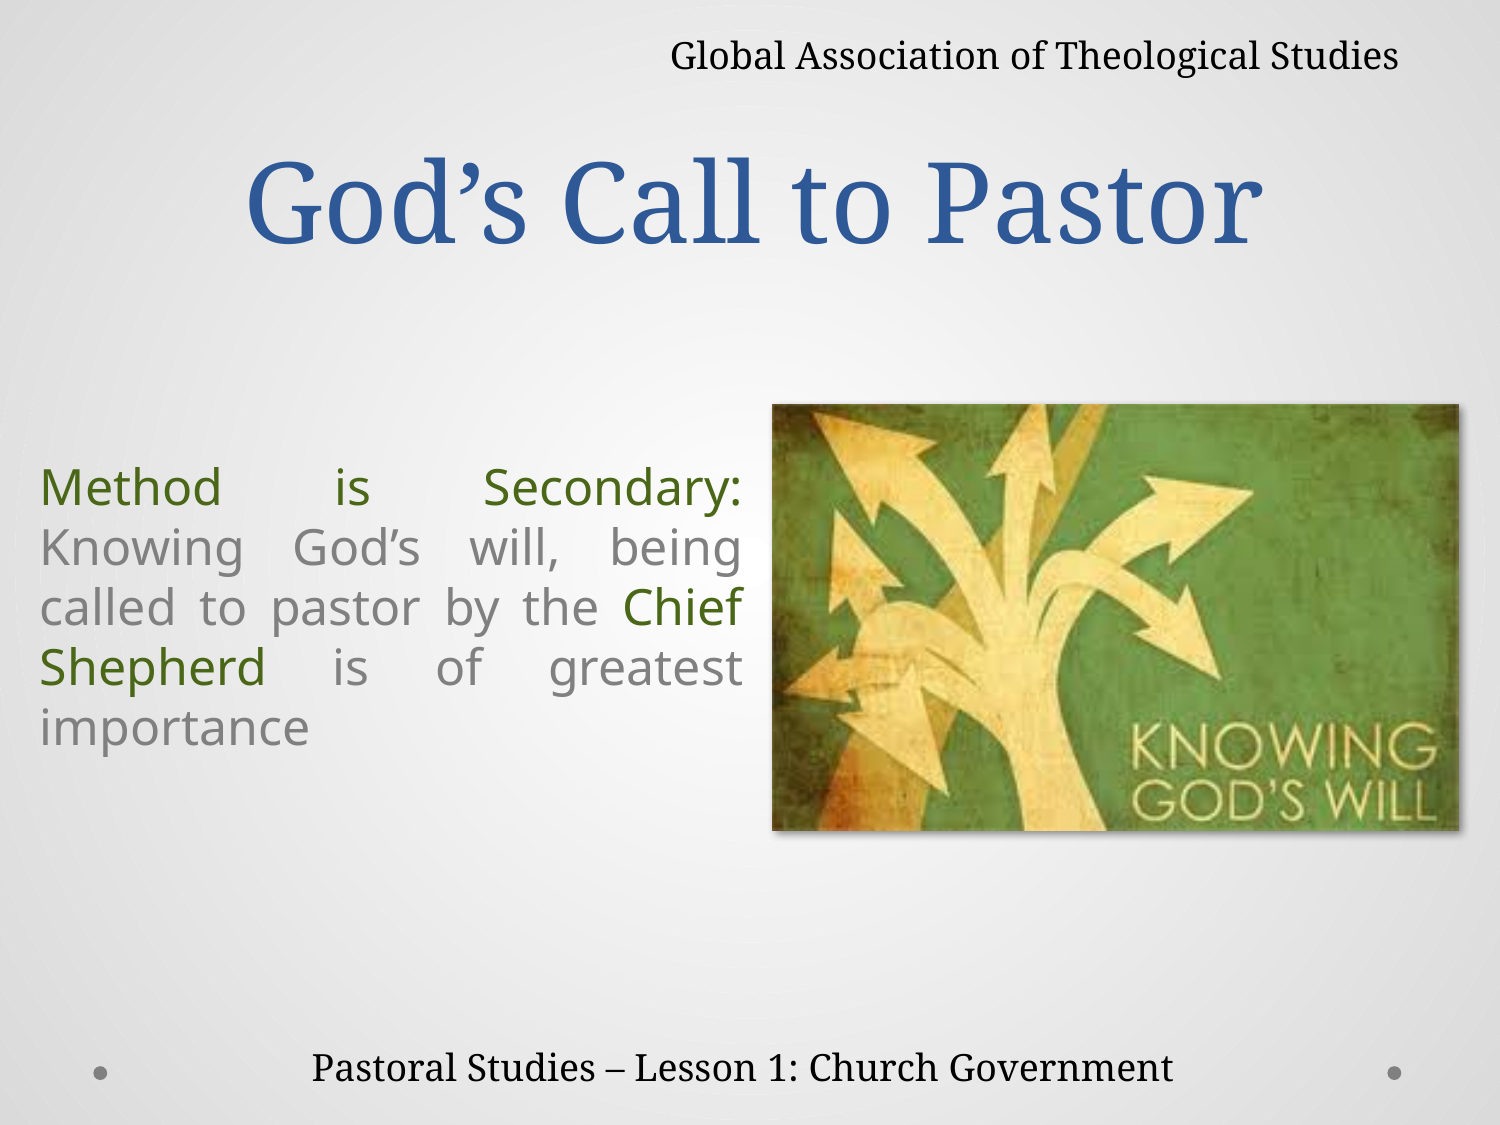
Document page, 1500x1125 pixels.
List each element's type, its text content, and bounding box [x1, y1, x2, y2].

title God’s Call to Pastor [50, 11, 1459, 274]
list Method is Secondary: Knowing God’s will, being called to pastor by the Chief Shepherd is of greatest importance [24, 308, 759, 881]
text_box Global Association of Theological Studies [466, 24, 1425, 85]
picture [772, 404, 1459, 831]
text_box Pastoral Studies – Lesson 1: Church Government [113, 1036, 1373, 1097]
